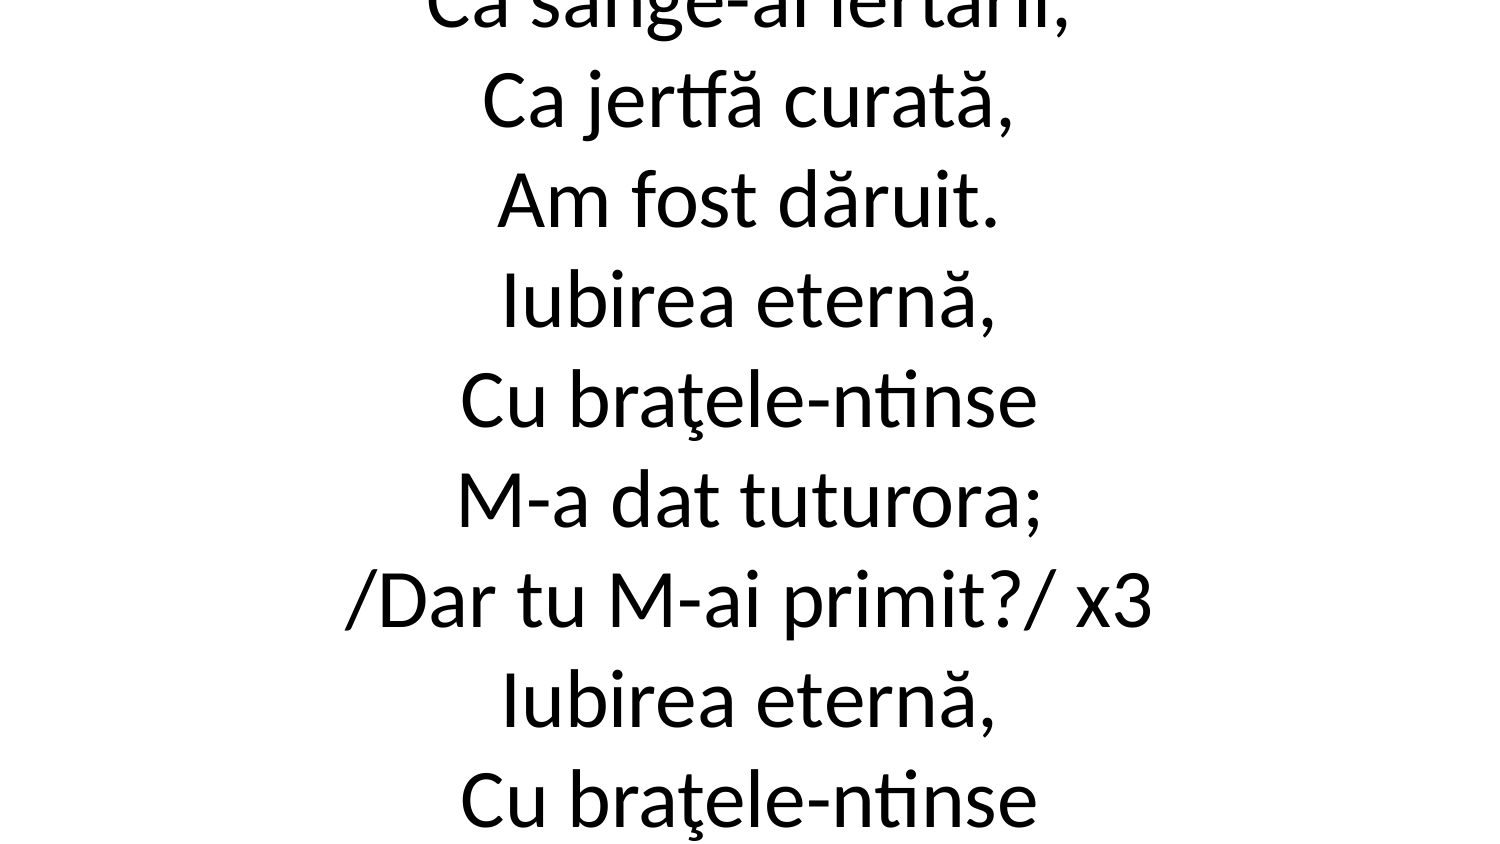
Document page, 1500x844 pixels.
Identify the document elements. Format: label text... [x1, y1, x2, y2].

text_box 1. Ca pâine a vieţii, Ca sânge-al iertării, Ca jertfă curată, Am fost dăruit. Iubirea eternă, Cu braţele-ntinse M-a dat tuturora; /Dar tu M-ai primit?/ x3 Iubirea eternă, Cu braţele-ntinse M-a dat tuturora; /Dar tu M-ai primit?/ x2 [330, 0, 1170, 844]
